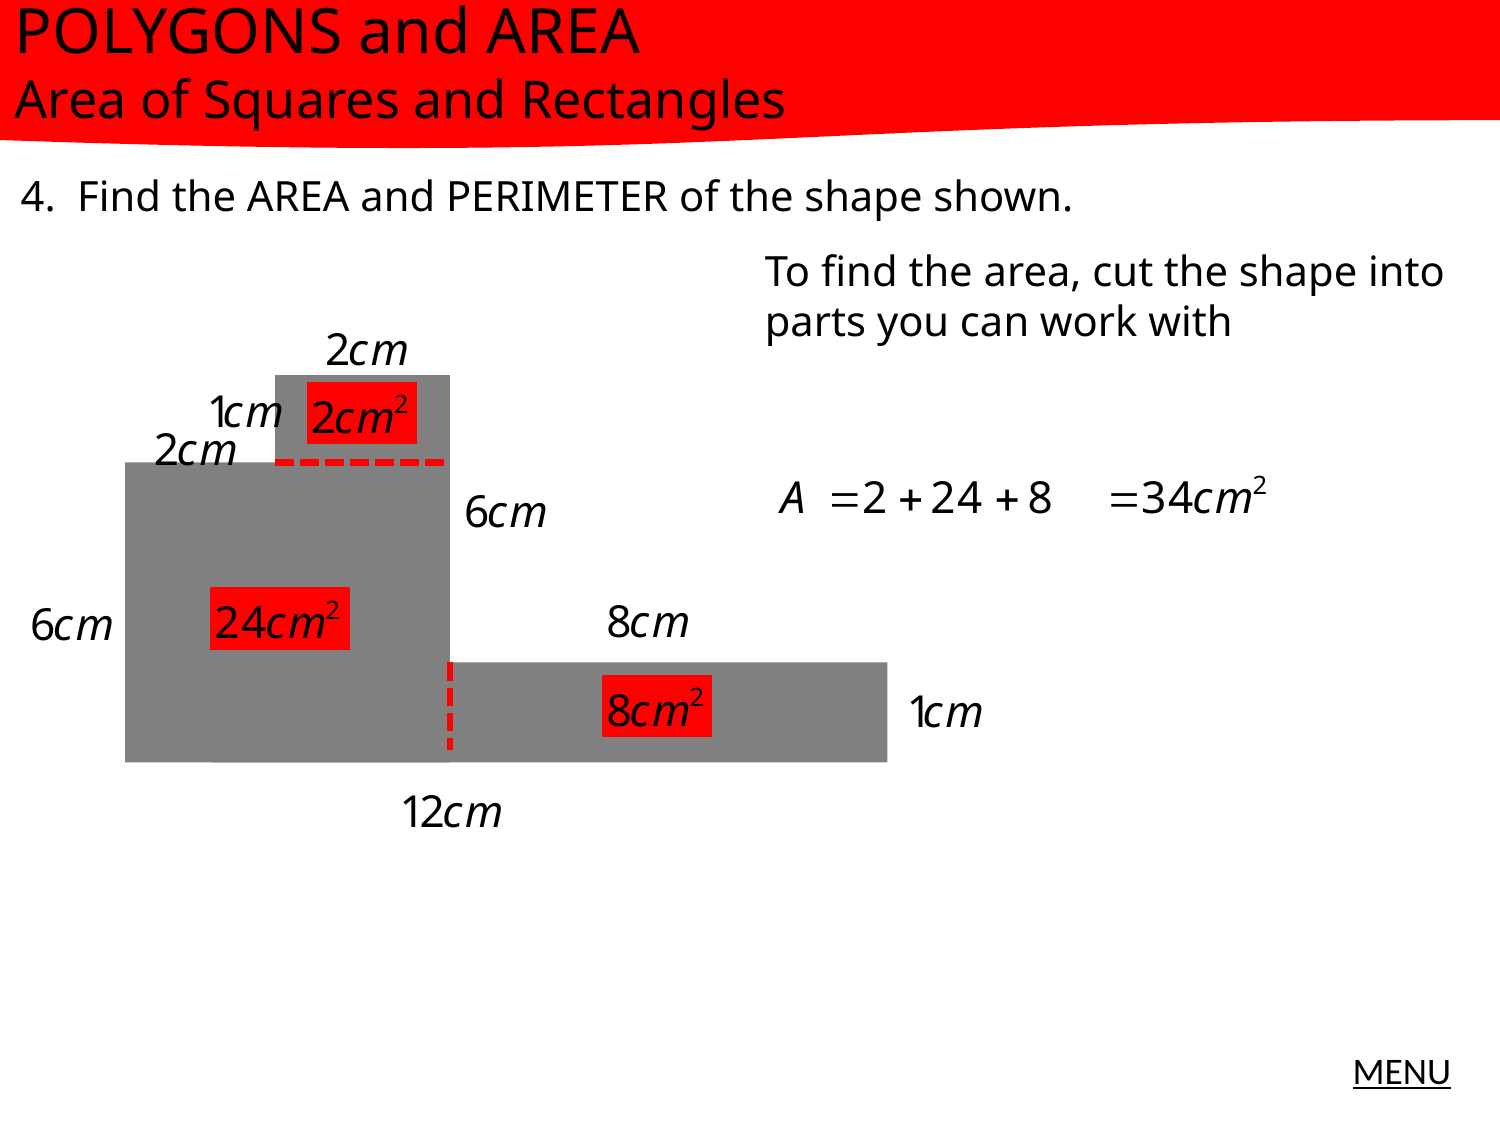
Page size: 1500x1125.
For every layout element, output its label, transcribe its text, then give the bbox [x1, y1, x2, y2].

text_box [458, 487, 555, 540]
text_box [210, 587, 351, 651]
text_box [396, 787, 511, 840]
text_box 4. Find the AREA and PERIMETER of the shape shown. [5, 162, 1089, 228]
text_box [24, 599, 121, 652]
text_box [124, 374, 888, 763]
text_box To find the area, cut the shape into parts you can work with [749, 237, 1500, 353]
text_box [903, 687, 993, 740]
text_box POLYGONS and AREA Area of Squares and Rectangles [0, 0, 1500, 151]
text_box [149, 424, 246, 477]
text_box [601, 674, 713, 738]
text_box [776, 469, 1061, 526]
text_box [306, 381, 418, 445]
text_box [321, 324, 418, 377]
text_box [1099, 462, 1277, 526]
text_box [601, 596, 698, 649]
text_box MENU [1338, 1039, 1467, 1100]
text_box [203, 387, 293, 440]
